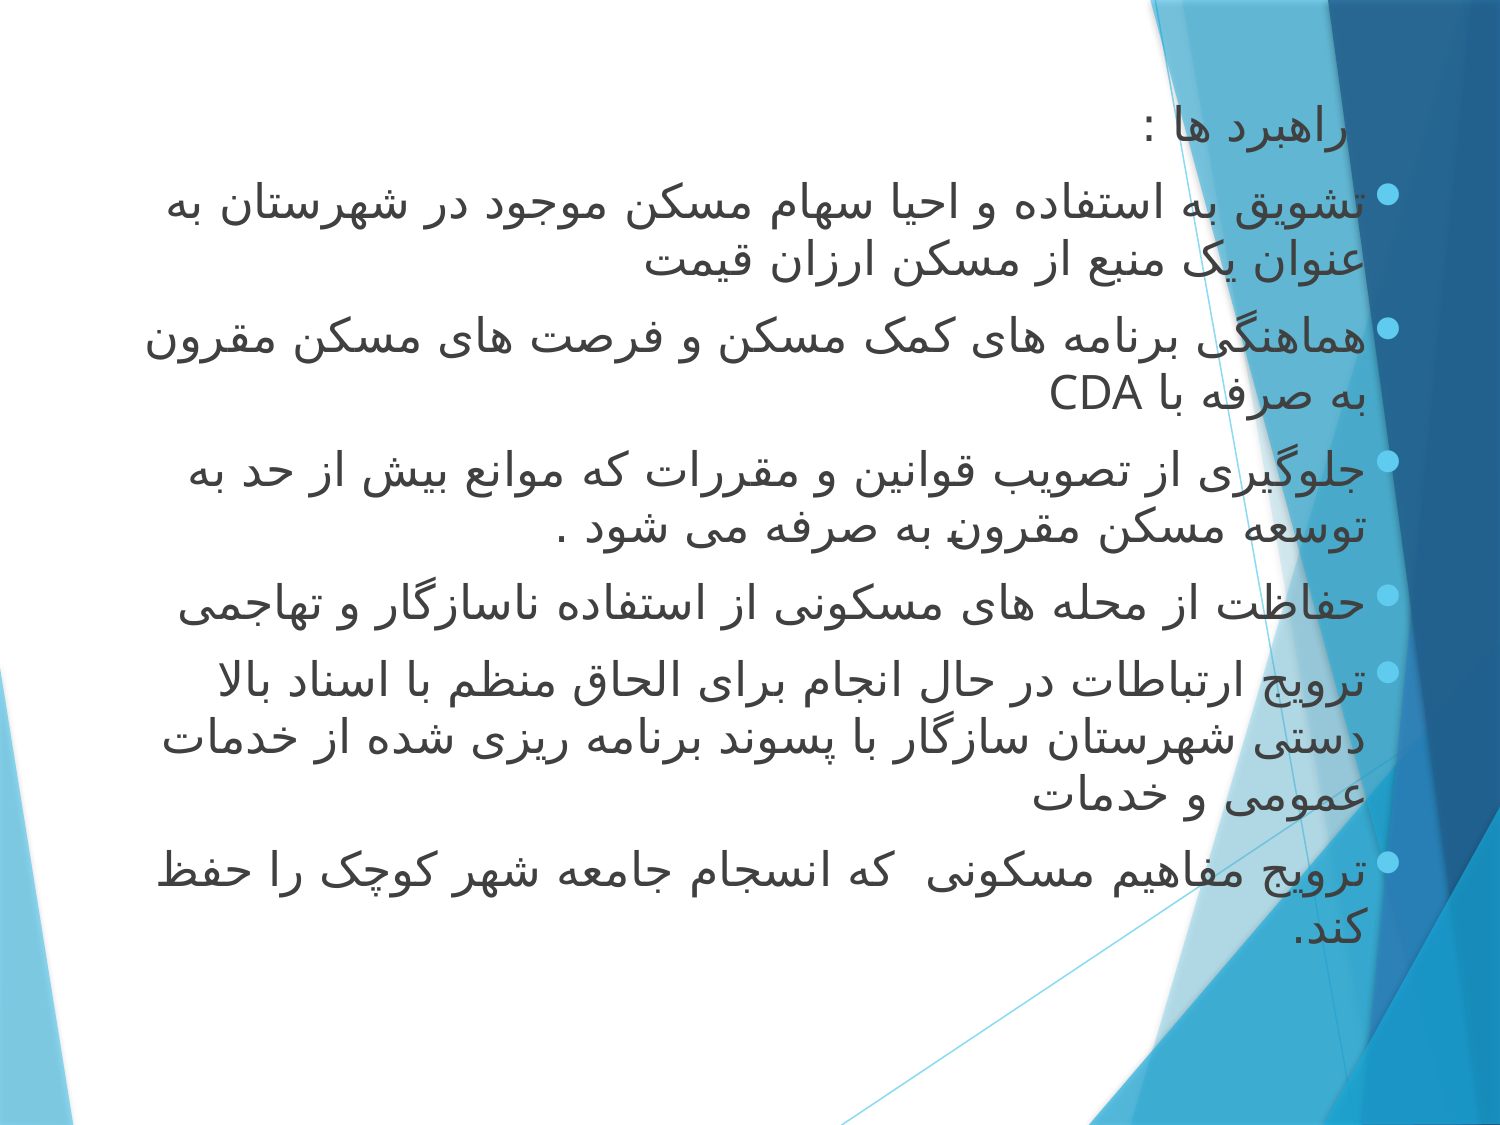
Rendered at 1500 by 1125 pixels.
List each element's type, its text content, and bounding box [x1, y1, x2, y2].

list راهبرد ها : تشویق به استفاده و احیا سهام مسکن موجود در شهرستان به عنوان یک منبع از مسکن ارزان قیمت هماهنگی برنامه های کمک مسکن و فرصت های مسکن مقرون به صرفه با CDA جلوگیری از تصویب قوانین و مقررات که موانع بیش از حد به توسعه مسکن مقرون به صرفه می شود . حفاظت از محله های مسکونی از استفاده ناسازگار و تهاجمی ترویج ارتباطات در حال انجام برای الحاق منظم با اسناد بالا دستی شهرستان سازگار با پسوند برنامه ریزی شده از خدمات عمومی و خدمات ترویج مفاهیم مسکونی که انسجام جامعه شهر کوچک را حفظ کند. [82, 86, 1425, 965]
